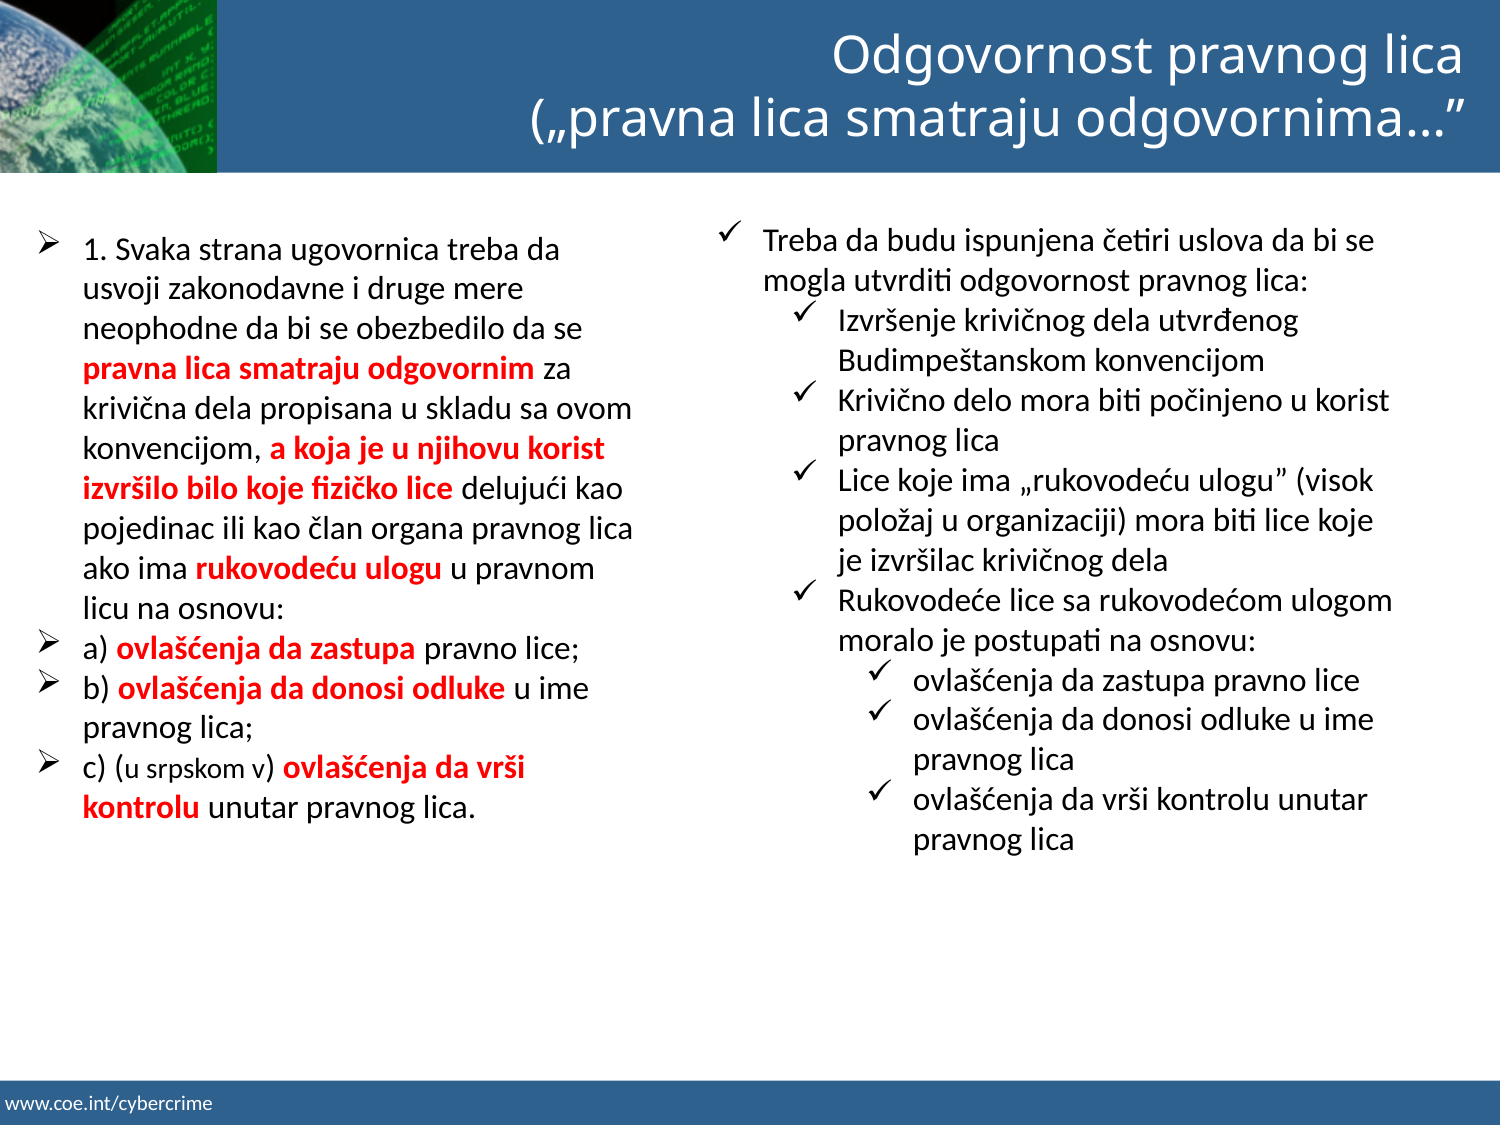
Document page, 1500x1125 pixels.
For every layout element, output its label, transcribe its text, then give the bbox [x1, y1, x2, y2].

text_box Odgovornost pravnog lica („pravna lica smatraju odgovornima…” [227, 14, 1480, 154]
text_box 1. Svaka strana ugovornica treba da usvoji zakonodavne i druge mere neophodne da bi se obezbedilo da se pravna lica smatraju odgovornim za krivična dela propisana u skladu sa ovom konvencijom, a koja je u njihovu korist izvršilo bilo koje fizičko lice delujući kao pojedinac ili kao član organa pravnog lica ako ima rukovodeću ulogu u pravnom licu na osnovu: a) ovlašćenja da zastupa pravno lice; b) ovlašćenja da donosi odluke u ime pravnog lica; c) (u srpskom v) ovlašćenja da vrši kontrolu unutar pravnog lica. [21, 219, 660, 833]
text_box Treba da budu ispunjena četiri uslova da bi se mogla utvrditi odgovornost pravnog lica: Izvršenje krivičnog dela utvrđenog Budimpeštanskom konvencijom Krivično delo mora biti počinjeno u korist pravnog lica Lice koje ima „rukovodeću ulogu” (visok položaj u organizaciji) mora biti lice koje je izvršilac krivičnog dela Rukovodeće lice sa rukovodećom ulogom moralo je postupati na osnovu: ovlašćenja da zastupa pravno lice ovlašćenja da donosi odluke u ime pravnog lica ovlašćenja da vrši kontrolu unutar pravnog lica [701, 211, 1417, 865]
picture [0, 0, 217, 173]
